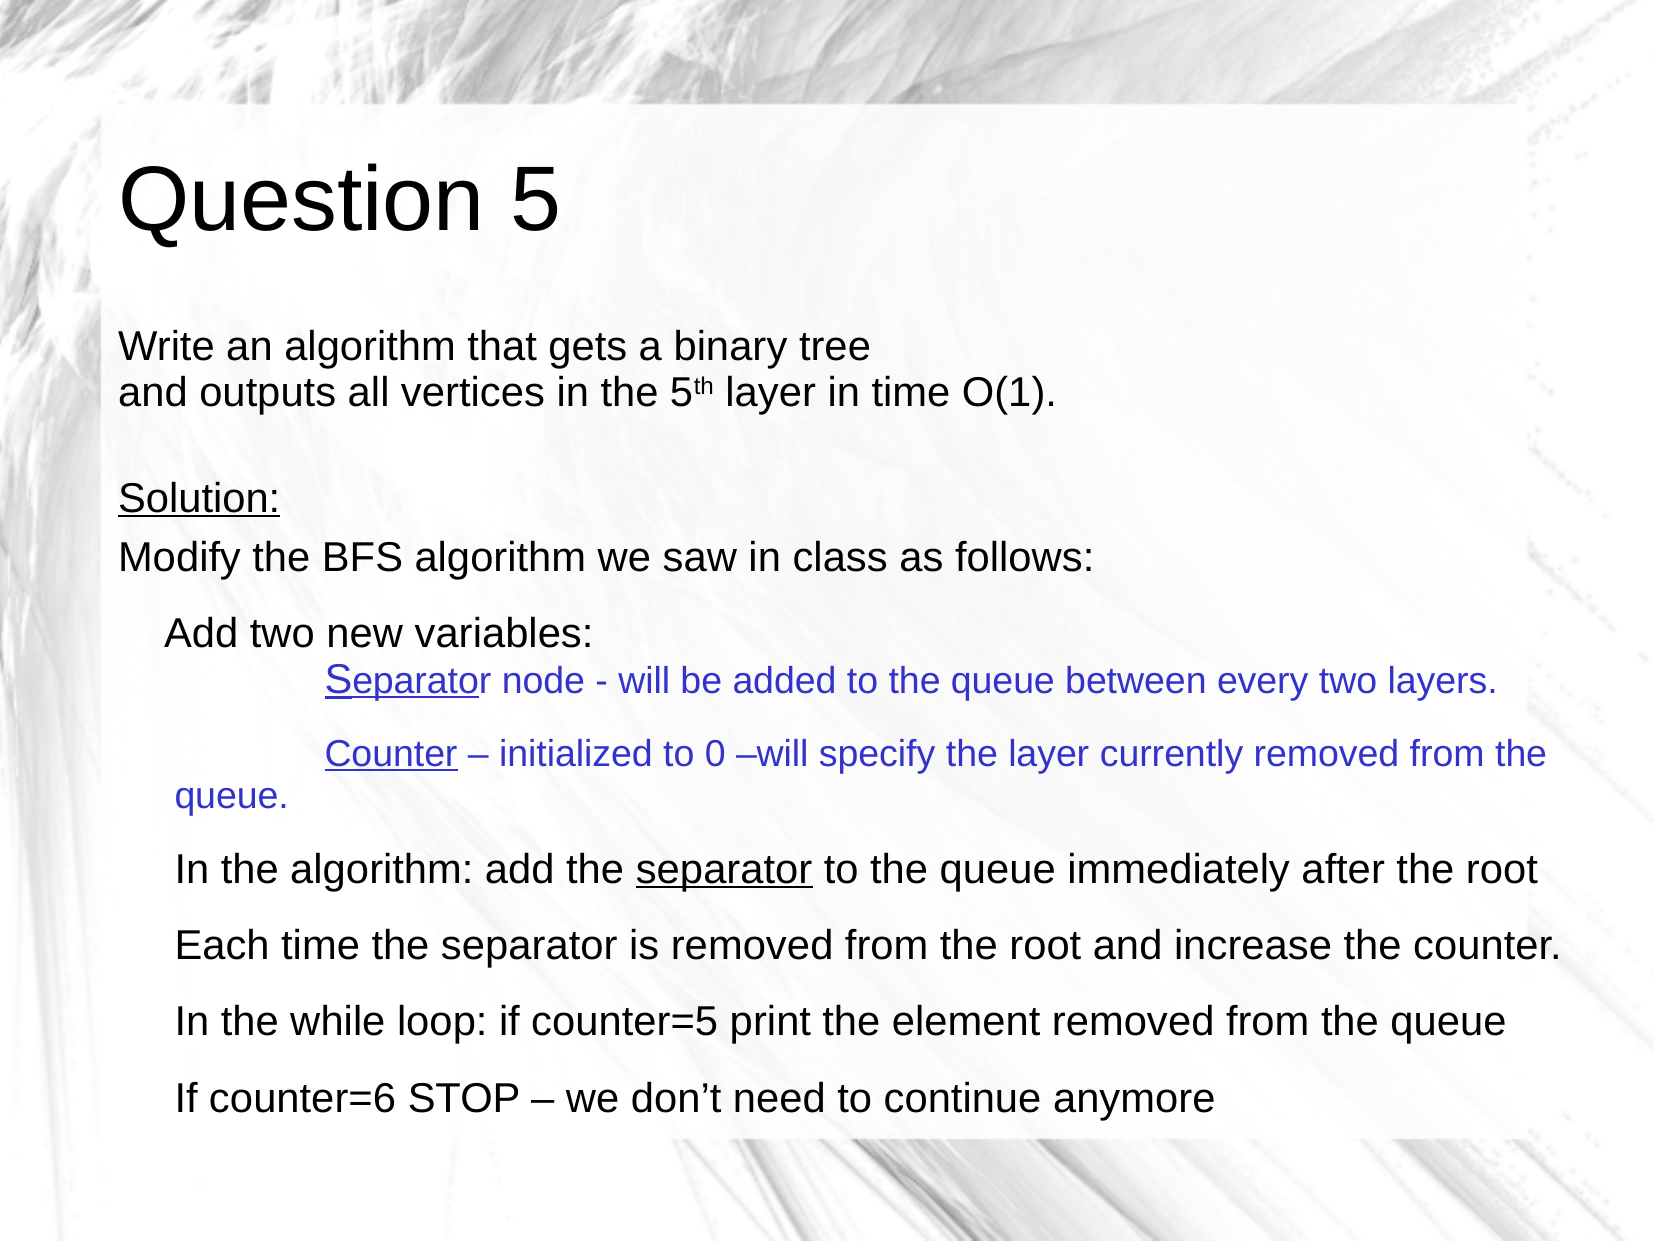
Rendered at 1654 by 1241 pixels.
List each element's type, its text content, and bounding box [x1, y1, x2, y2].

title Question 5 [118, 93, 1506, 299]
list Write an algorithm that gets a binary tree and outputs all vertices in the 5th layer in time O(1). Solution: Modify the BFS algorithm we saw in class as follows: Add two new variables: Separator node - will be added to the queue between every two layers. Counter – initialized to 0 –will specify the layer currently removed from the queue. In the algorithm: add the separator to the queue immediately after the root Each time the separator is removed from the root and increase the counter. In the while loop: if counter=5 print the element removed from the queue If counter=6 STOP – we don’t need to continue anymore [118, 319, 1571, 1109]
picture [0, 0, 1654, 1241]
